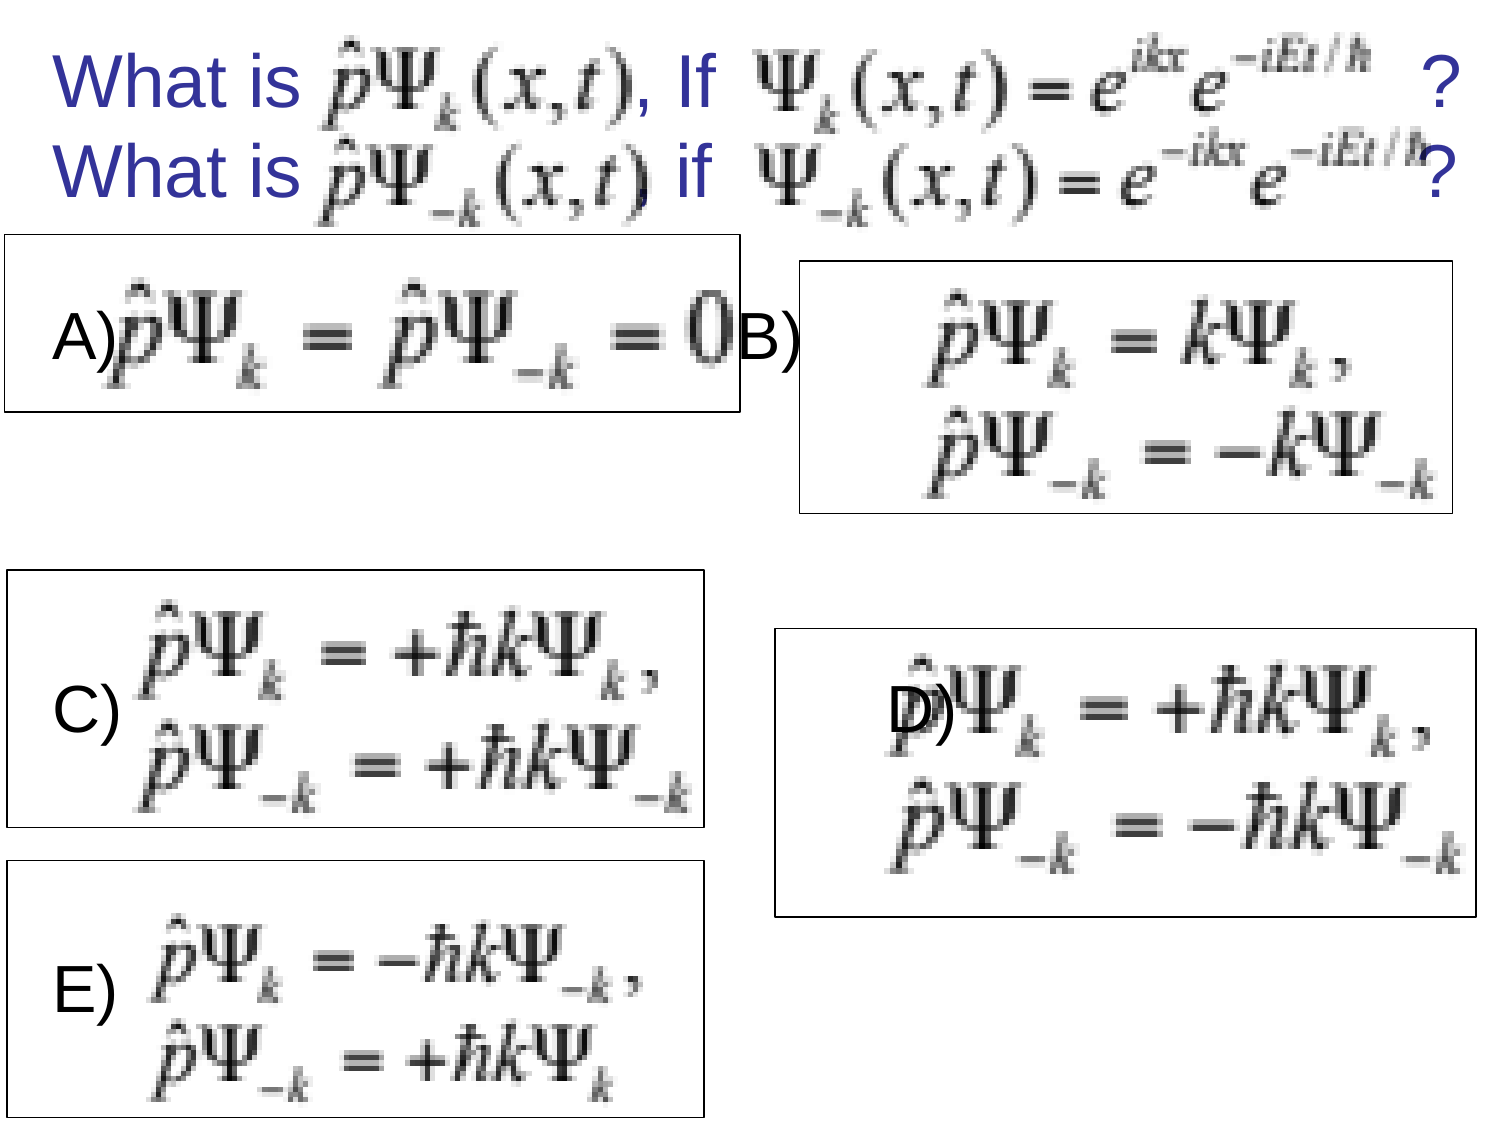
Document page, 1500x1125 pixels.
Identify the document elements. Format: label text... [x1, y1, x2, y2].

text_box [89, 257, 740, 404]
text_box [910, 270, 1445, 512]
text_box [743, 110, 1437, 240]
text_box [136, 897, 655, 1114]
text_box [775, 628, 1477, 918]
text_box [306, 19, 638, 115]
text_box [4, 234, 740, 412]
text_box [742, 16, 1377, 109]
subtitle B) C) D) E) [37, 285, 1425, 573]
title What is , If ? What is , if ? [37, 2, 1500, 244]
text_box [873, 635, 1479, 888]
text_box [121, 582, 705, 826]
text_box [7, 570, 704, 828]
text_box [303, 116, 654, 239]
text_box [7, 860, 704, 1118]
text_box [799, 260, 1453, 514]
